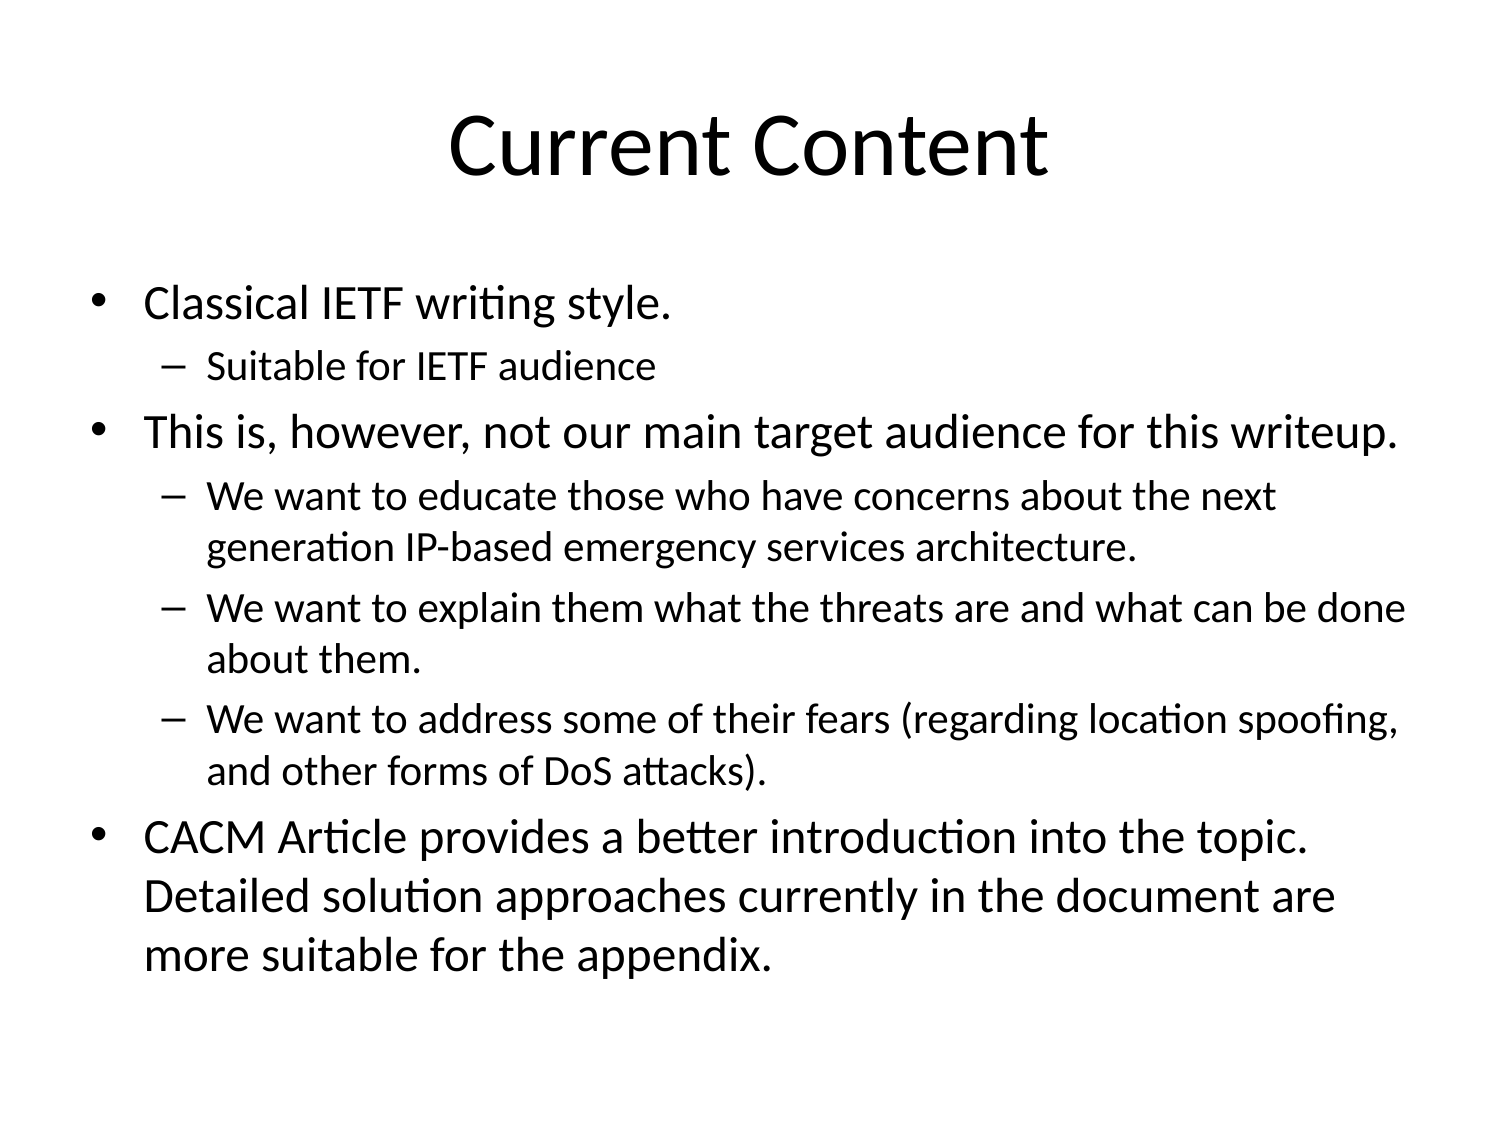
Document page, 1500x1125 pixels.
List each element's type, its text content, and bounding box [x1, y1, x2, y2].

list Classical IETF writing style. Suitable for IETF audience This is, however, not our main target audience for this writeup. We want to educate those who have concerns about the next generation IP-based emergency services architecture. We want to explain them what the threats are and what can be done about them. We want to address some of their fears (regarding location spoofing, and other forms of DoS attacks). CACM Article provides a better introduction into the topic. Detailed solution approaches currently in the document are more suitable for the appendix. [75, 262, 1425, 1005]
title Current Content [75, 45, 1425, 233]
